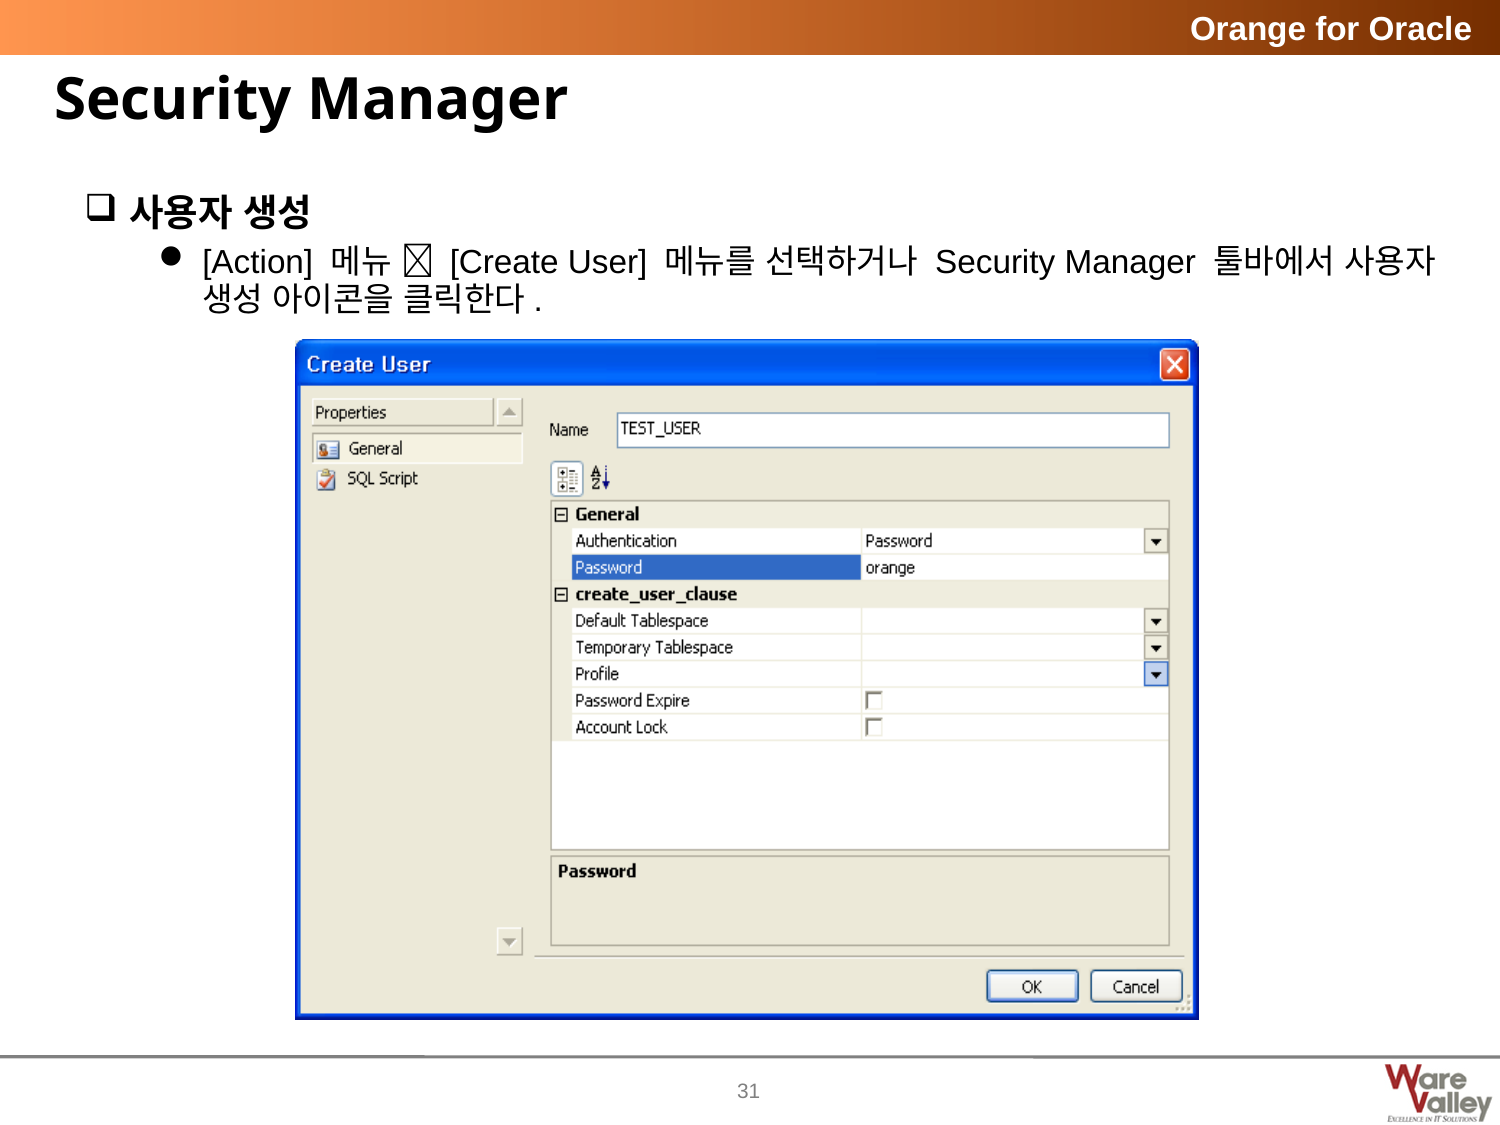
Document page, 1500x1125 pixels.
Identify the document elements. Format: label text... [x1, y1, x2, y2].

title Security Manager [39, 54, 1461, 150]
picture [1376, 1060, 1500, 1125]
list 사용자 생성 [Action] 메뉴  [Create User] 메뉴를 선택하거나 Security Manager 툴바에서 사용자 생성 아이콘을 클릭한다. [69, 184, 1459, 1012]
picture [295, 339, 1199, 1020]
